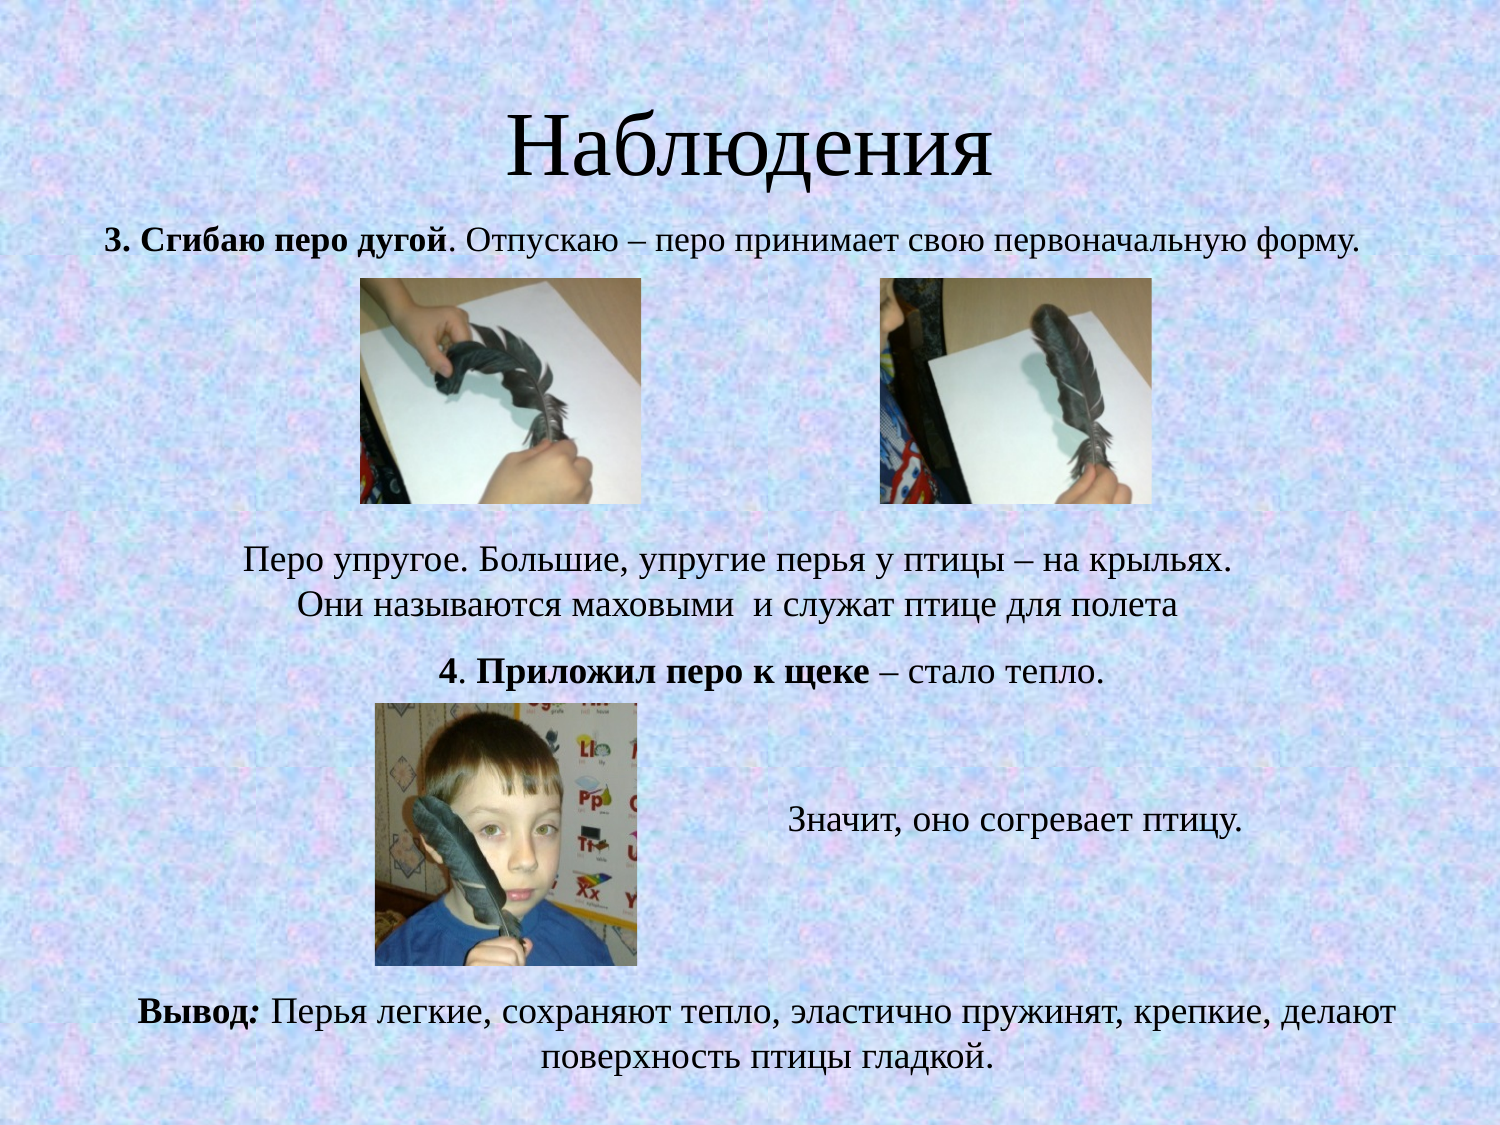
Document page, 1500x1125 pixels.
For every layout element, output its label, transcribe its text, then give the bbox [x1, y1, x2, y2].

picture [0, 0, 1500, 1125]
text_box Перо упругое. Большие, упругие перья у птицы – на крыльях. Они называются маховыми и служат птице для полета [206, 527, 1270, 632]
text_box Вывод: Перья легкие, сохраняют тепло, эластично пружинят, крепкие, делают поверхность птицы гладкой. [88, 978, 1447, 1083]
list 3. Сгибаю перо дугой. Отпускаю – перо принимает свою первоначальную форму. [89, 208, 1440, 268]
text_box Значит, оно согревает птицу. [671, 786, 1361, 847]
text_box 4. Приложил перо к щеке – стало тепло. [423, 638, 1121, 699]
title Наблюдения [75, 45, 1425, 233]
